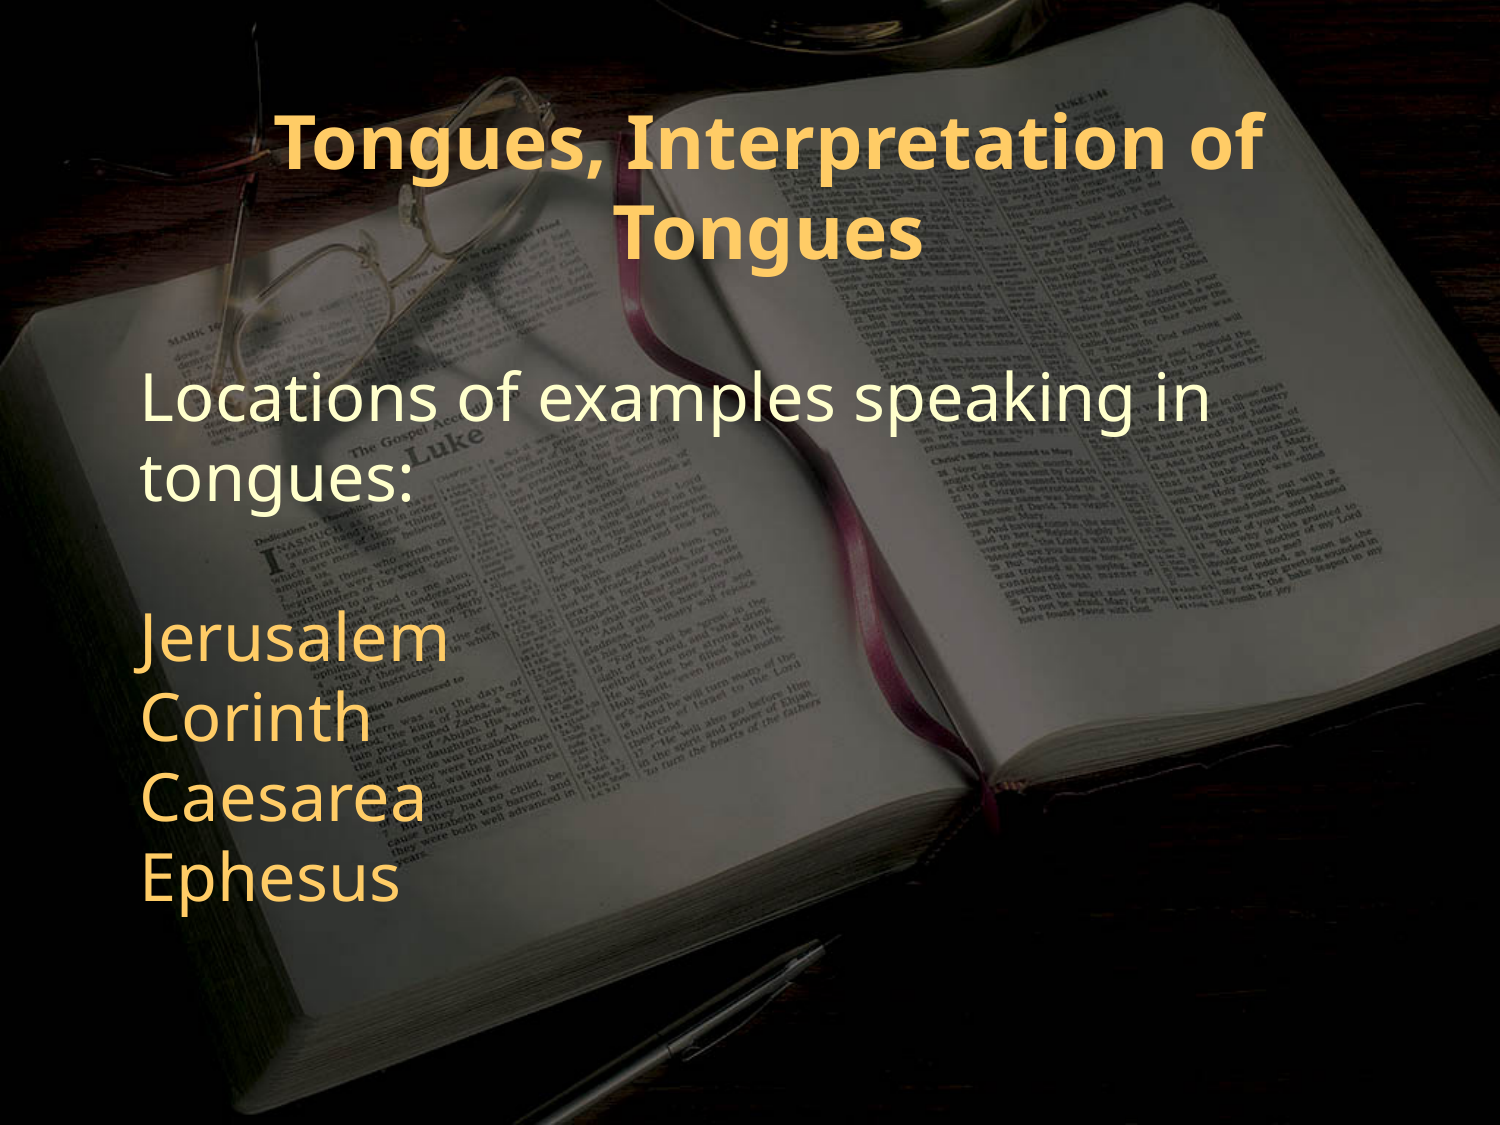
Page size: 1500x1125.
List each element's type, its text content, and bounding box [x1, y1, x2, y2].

text_box Tongues, Interpretation of Tongues Locations of examples speaking in tongues: Jerusalem Corinth Caesarea Ephesus [124, 87, 1413, 922]
picture [0, 0, 1500, 1125]
